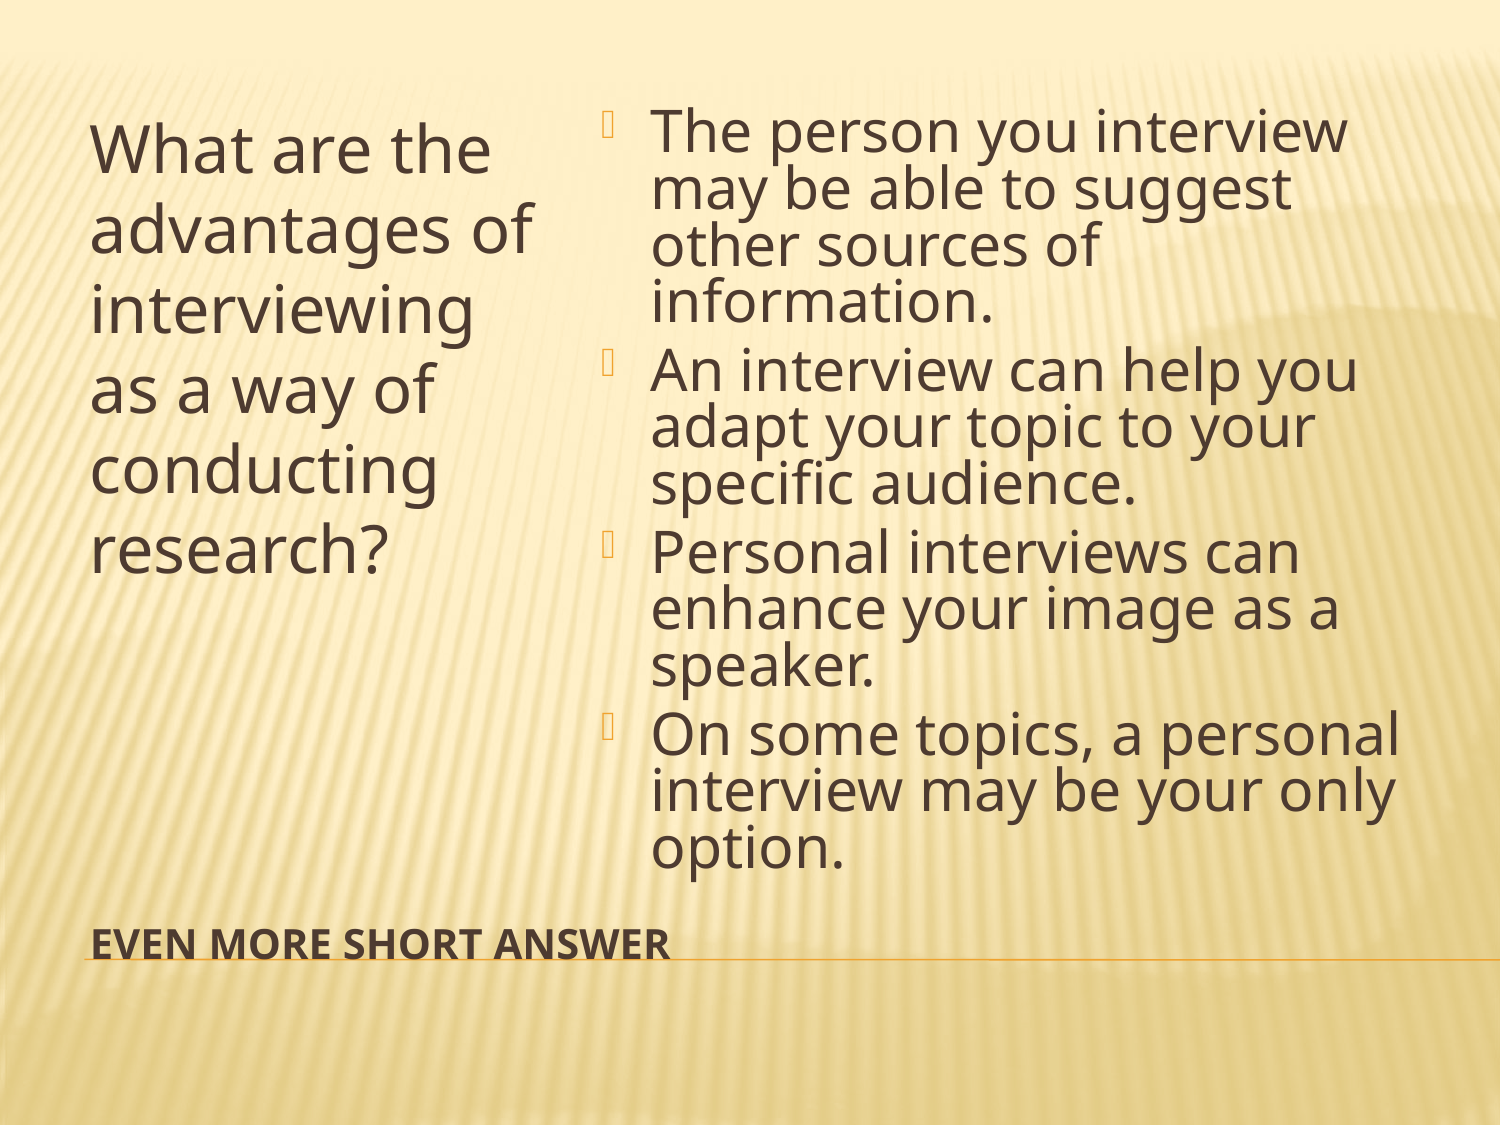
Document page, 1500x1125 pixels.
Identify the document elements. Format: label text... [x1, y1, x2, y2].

title Even more short answer [75, 900, 1463, 986]
list The person you interview may be able to suggest other sources of information. An interview can help you adapt your topic to your specific audience. Personal interviews can enhance your image as a speaker. On some topics, a personal interview may be your only option. [586, 99, 1463, 888]
list What are the advantages of interviewing as a way of conducting research? [75, 99, 569, 888]
